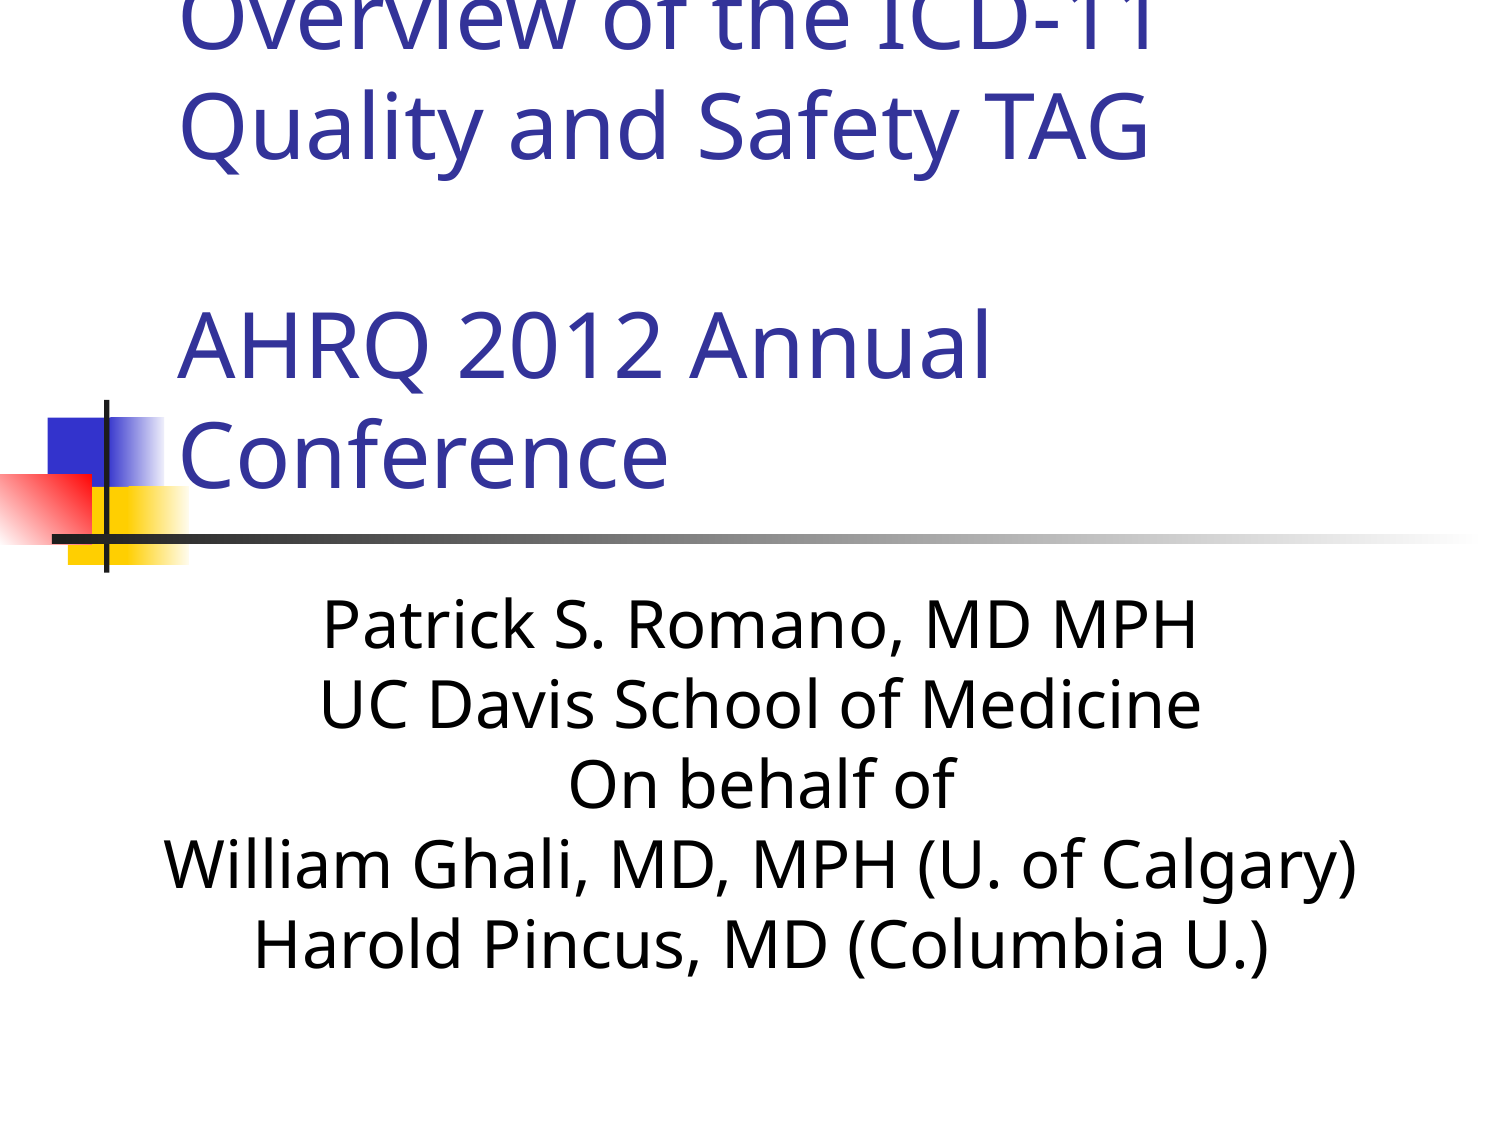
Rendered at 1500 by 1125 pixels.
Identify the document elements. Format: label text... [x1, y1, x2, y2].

subtitle Patrick S. Romano, MD MPH UC Davis School of Medicine On behalf of William Ghali, MD, MPH (U. of Calgary) Harold Pincus, MD (Columbia U.) [100, 574, 1424, 925]
title Overview of the ICD-11 Quality and Safety TAG AHRQ 2012 Annual Conference [162, 275, 1459, 515]
